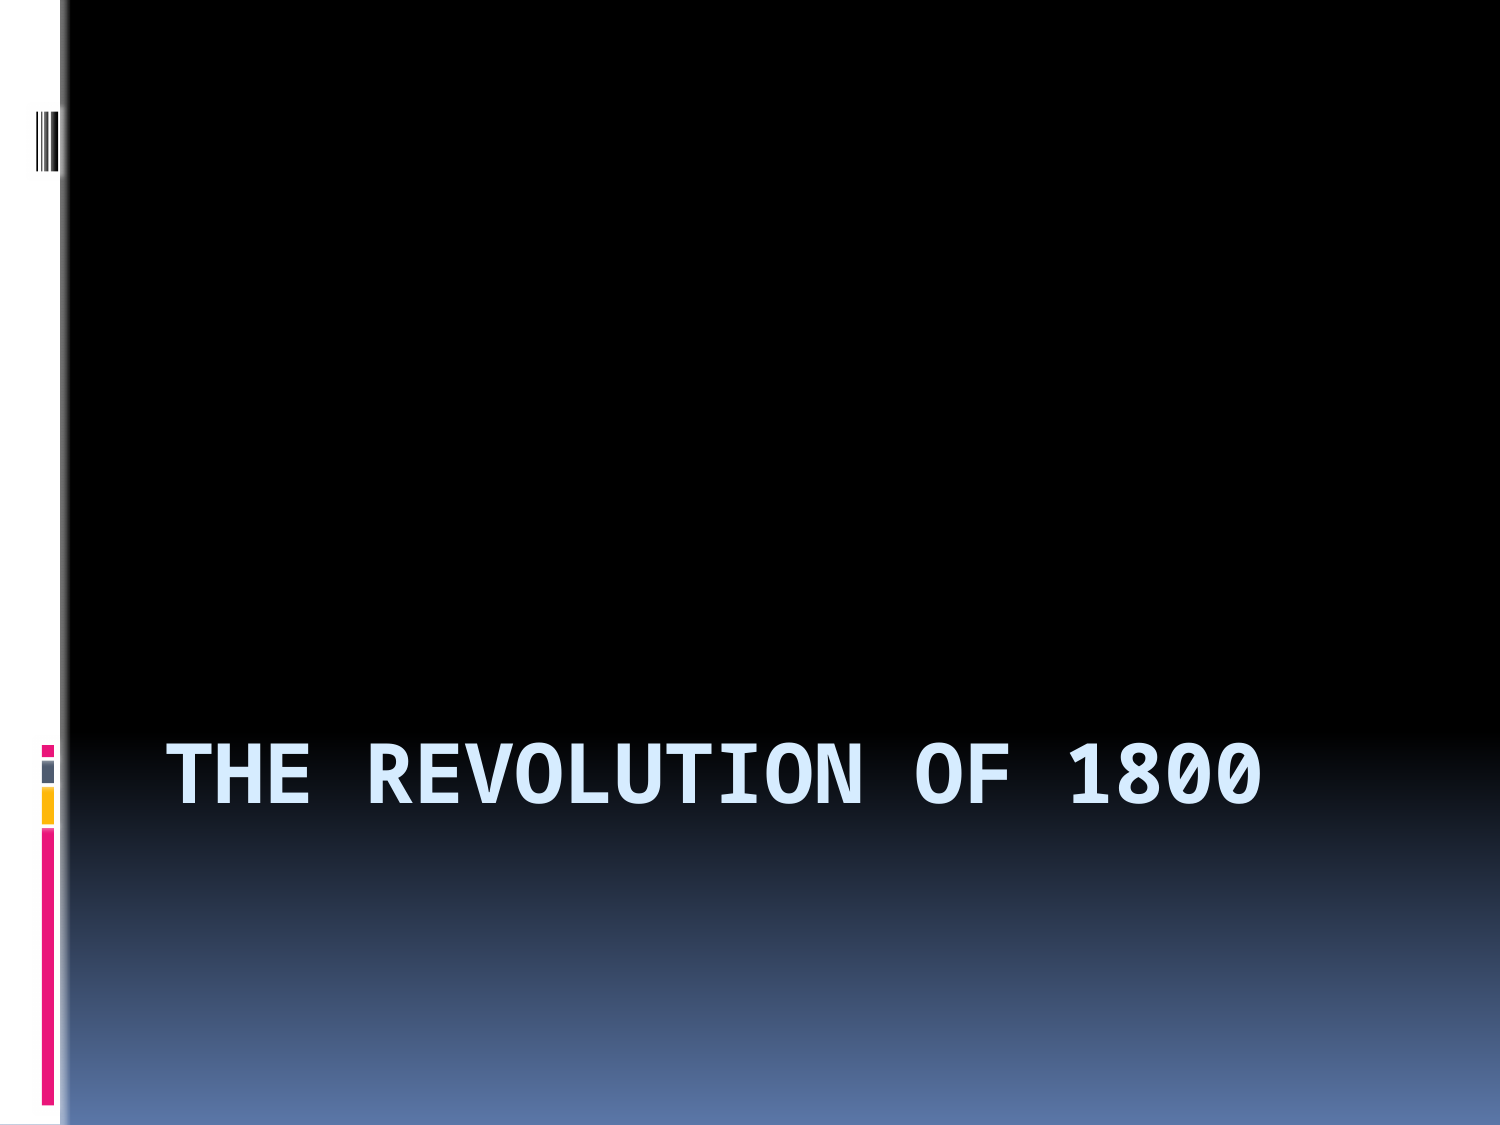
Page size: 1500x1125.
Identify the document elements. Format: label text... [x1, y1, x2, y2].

title The Revolution of 1800 [150, 712, 1425, 1037]
